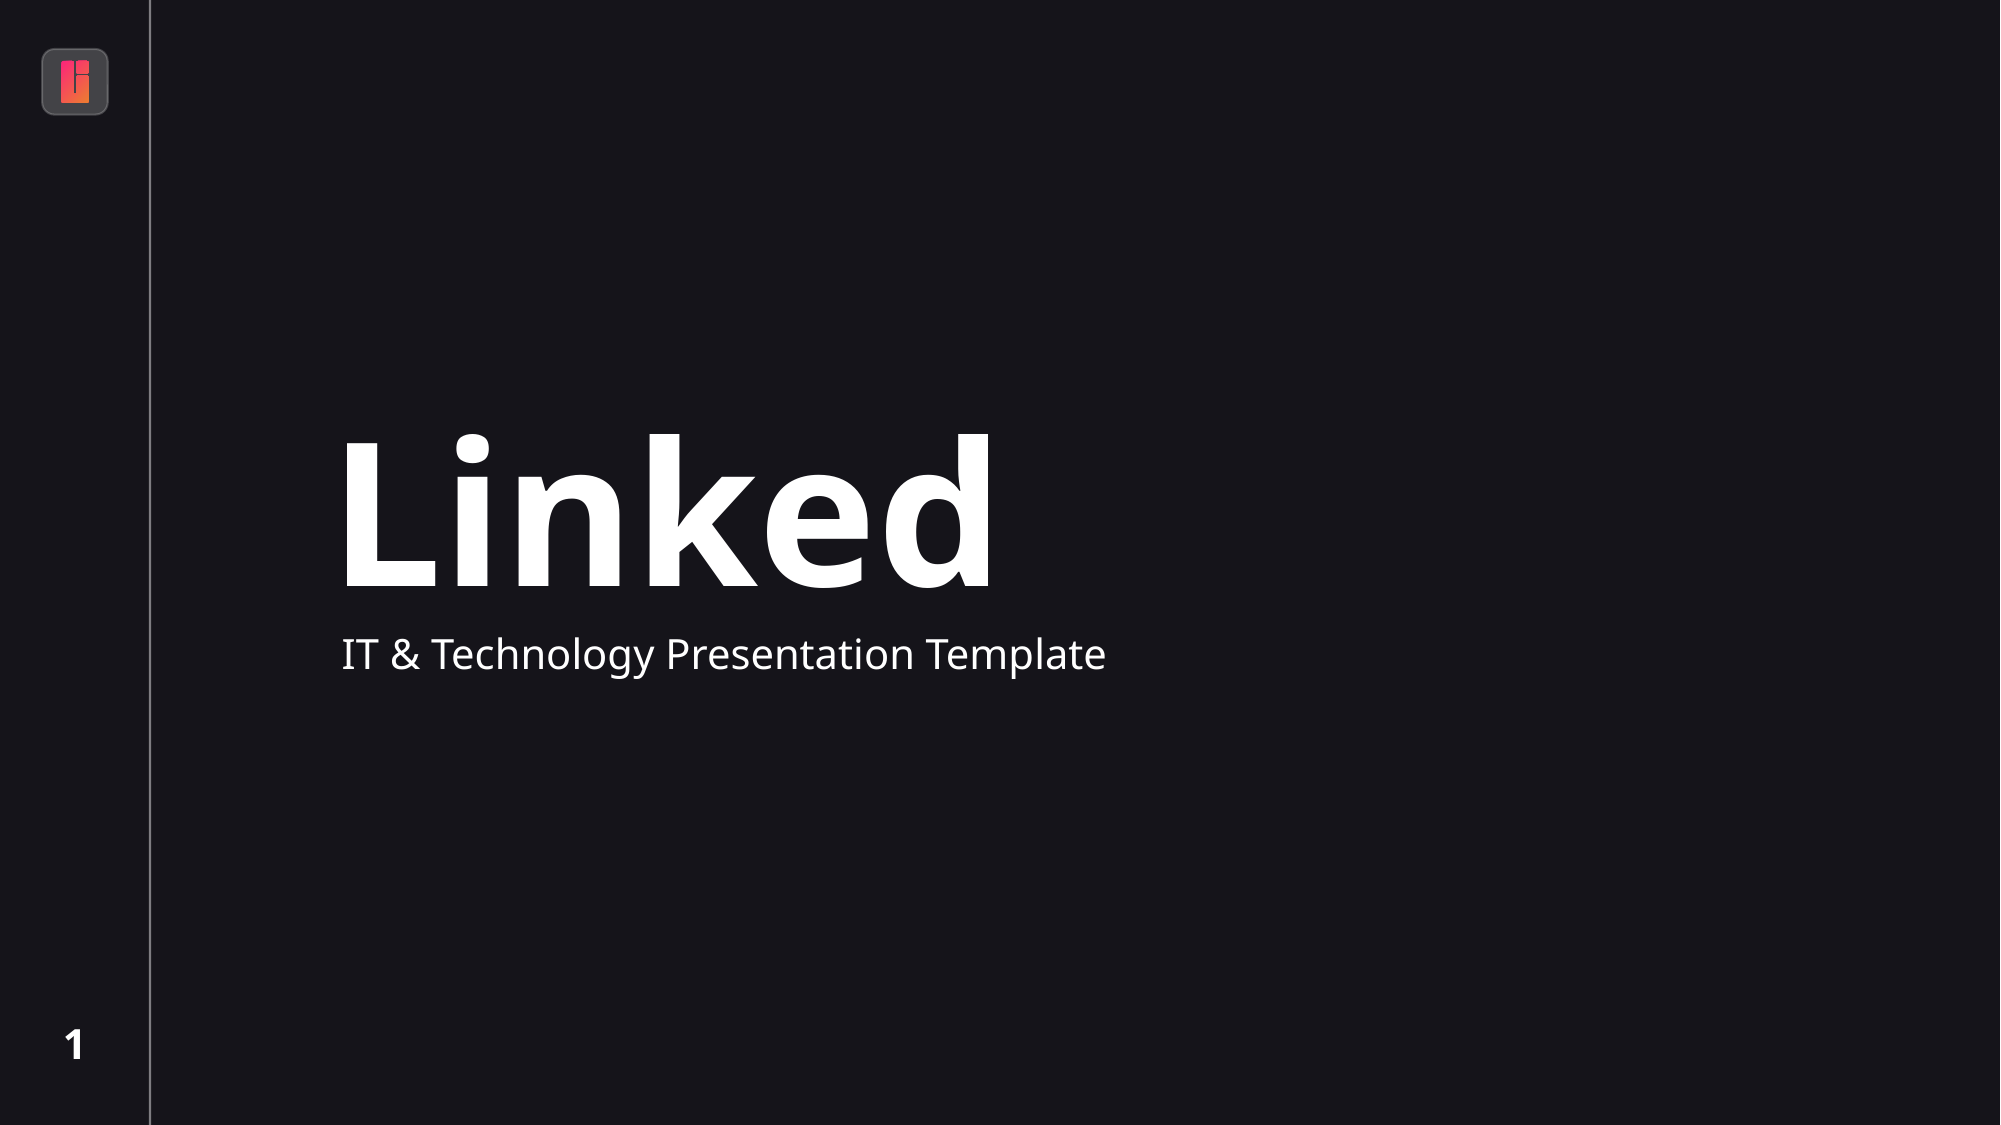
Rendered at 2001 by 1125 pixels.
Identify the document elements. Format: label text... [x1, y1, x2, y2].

text_box IT & Technology Presentation Template [326, 620, 1023, 686]
picture [1023, 157, 1838, 968]
text_box Linked [314, 378, 1019, 634]
